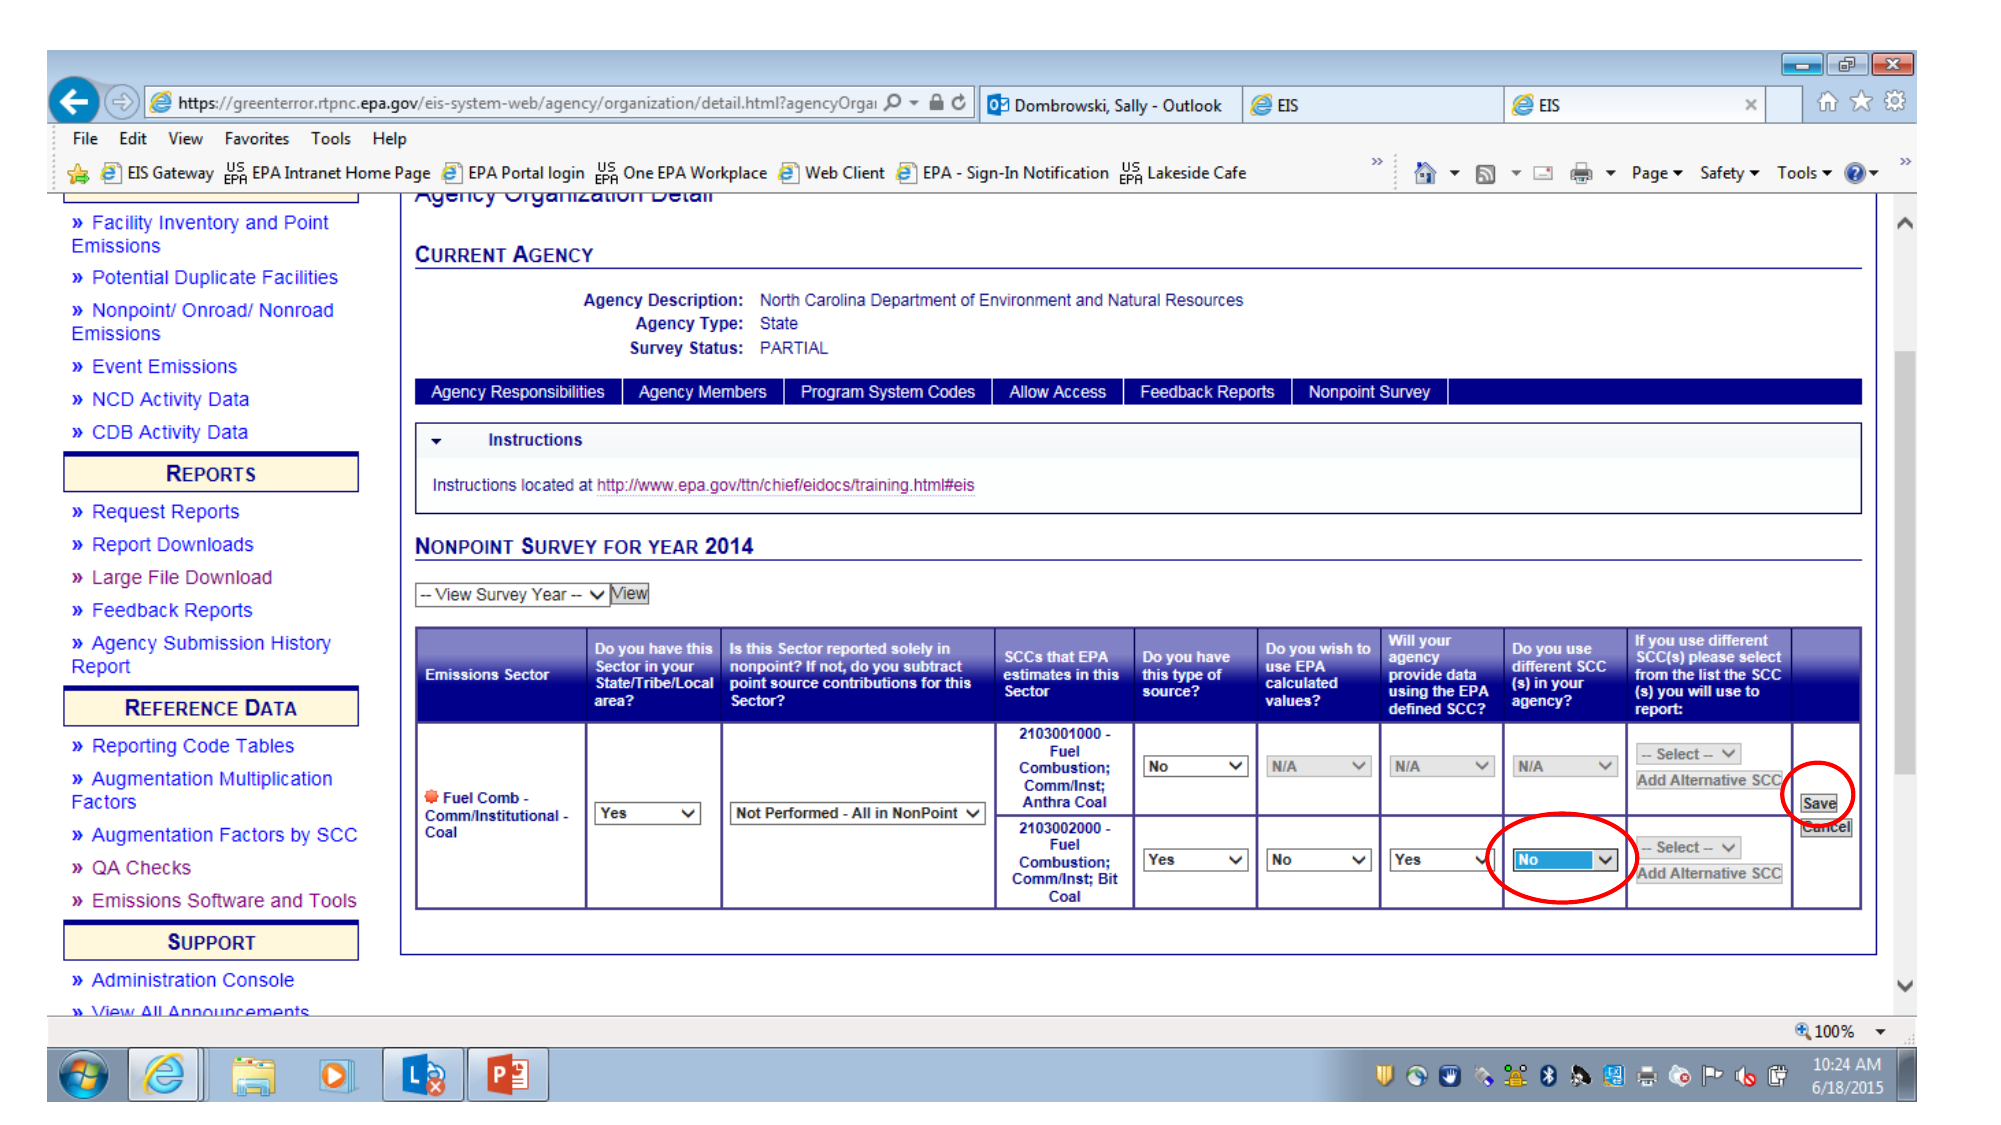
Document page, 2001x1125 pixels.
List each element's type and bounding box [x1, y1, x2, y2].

picture [47, 50, 1917, 1102]
